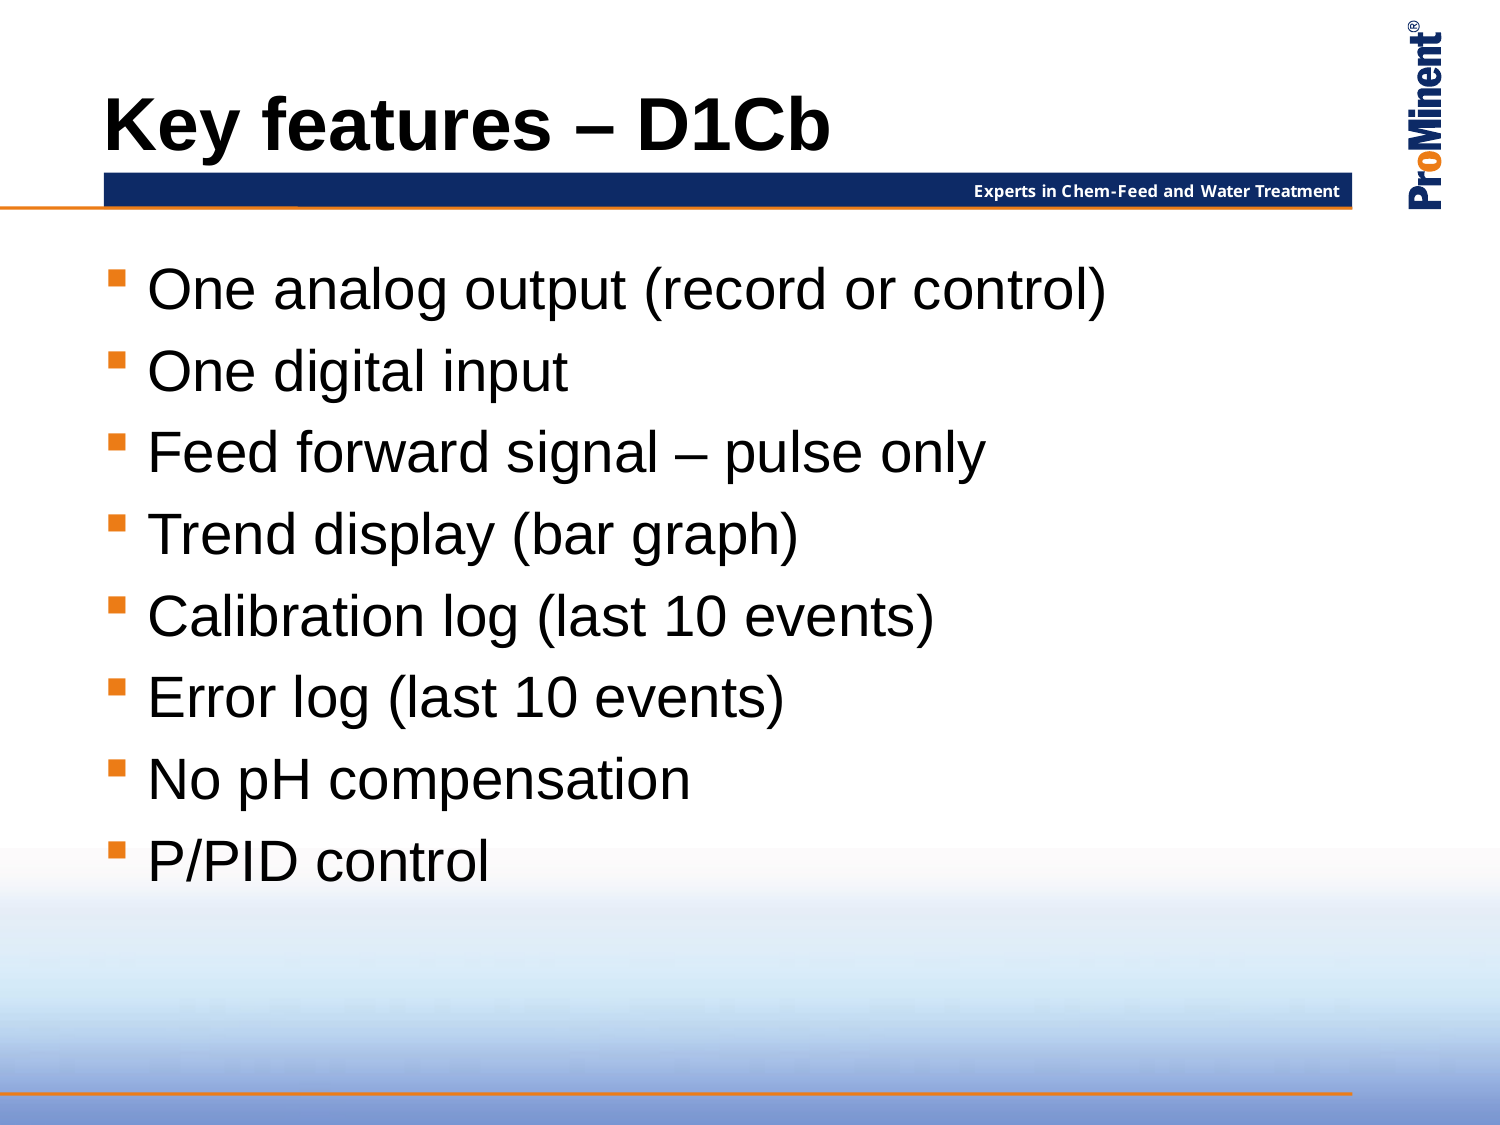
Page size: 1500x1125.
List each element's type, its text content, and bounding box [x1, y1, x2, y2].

list One analog output (record or control) One digital input Feed forward signal – pulse only Trend display (bar graph) Calibration log (last 10 events) Error log (last 10 events) No pH compensation P/PID control [88, 243, 1353, 1048]
picture [0, 848, 1500, 1125]
title Key features – D1Cb [88, 44, 1353, 197]
